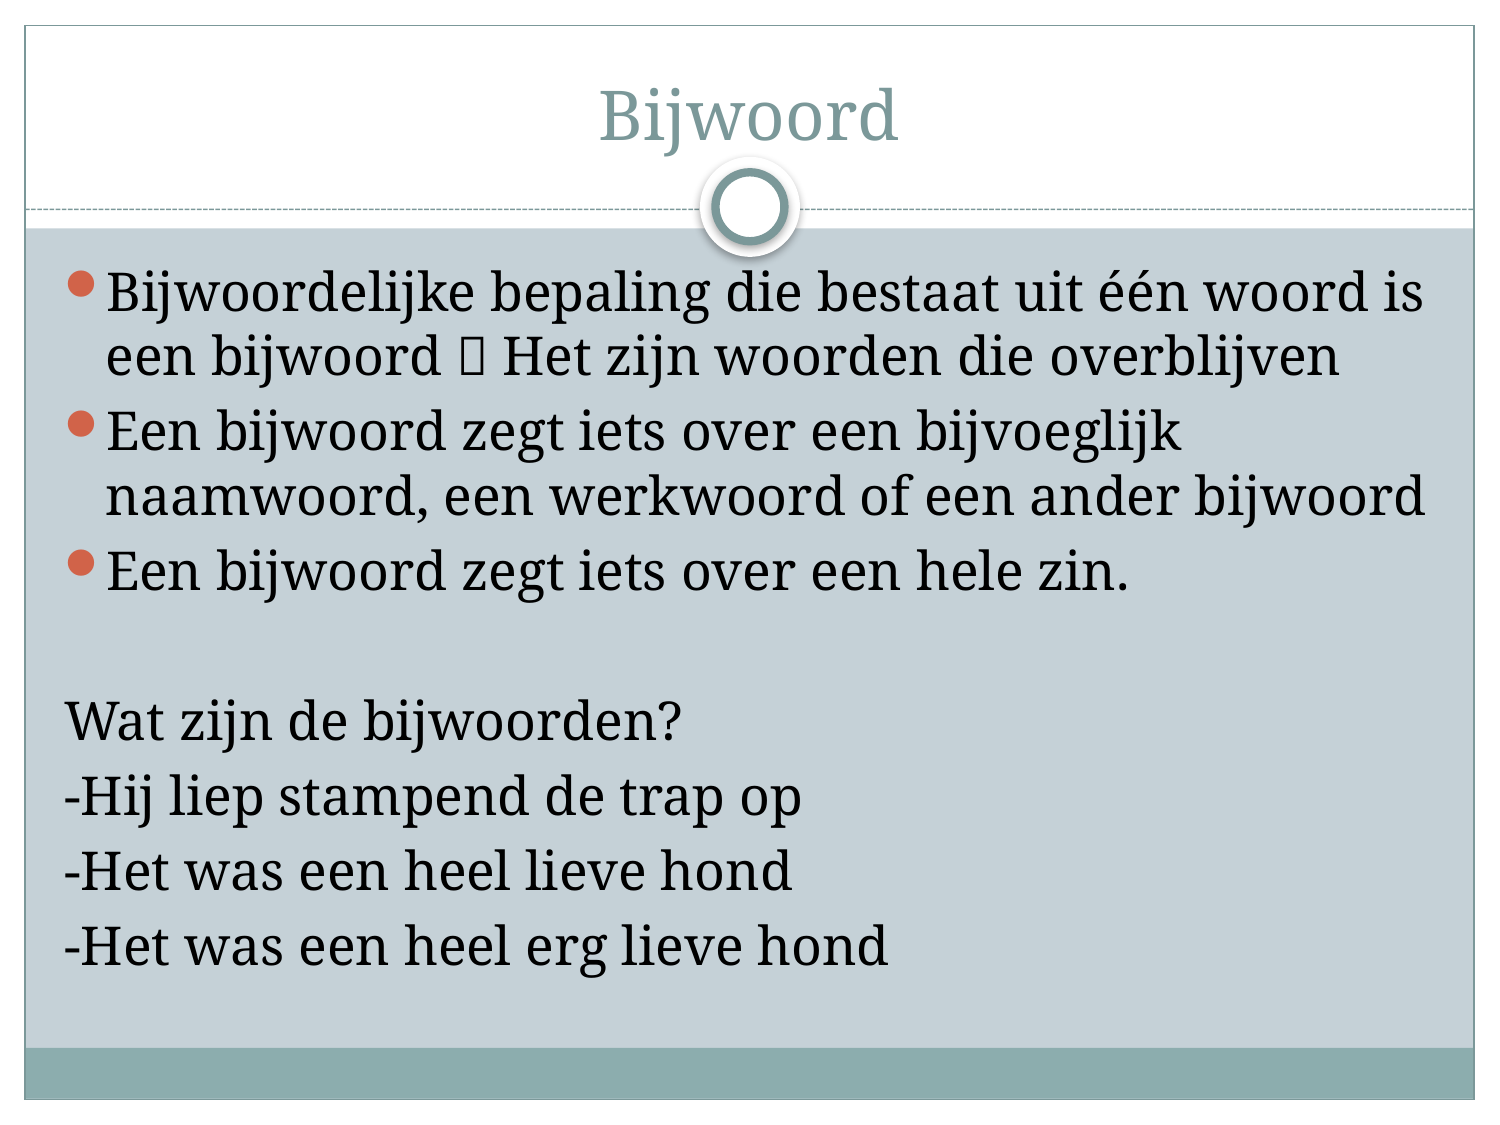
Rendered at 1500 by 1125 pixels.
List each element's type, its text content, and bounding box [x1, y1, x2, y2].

title Bijwoord [49, 37, 1450, 162]
list Bijwoordelijke bepaling die bestaat uit één woord is een bijwoord  Het zijn woorden die overblijven Een bijwoord zegt iets over een bijvoeglijk naamwoord, een werkwoord of een ander bijwoord Een bijwoord zegt iets over een hele zin. Wat zijn de bijwoorden? -Hij liep stampend de trap op -Het was een heel lieve hond -Het was een heel erg lieve hond [49, 250, 1445, 1001]
